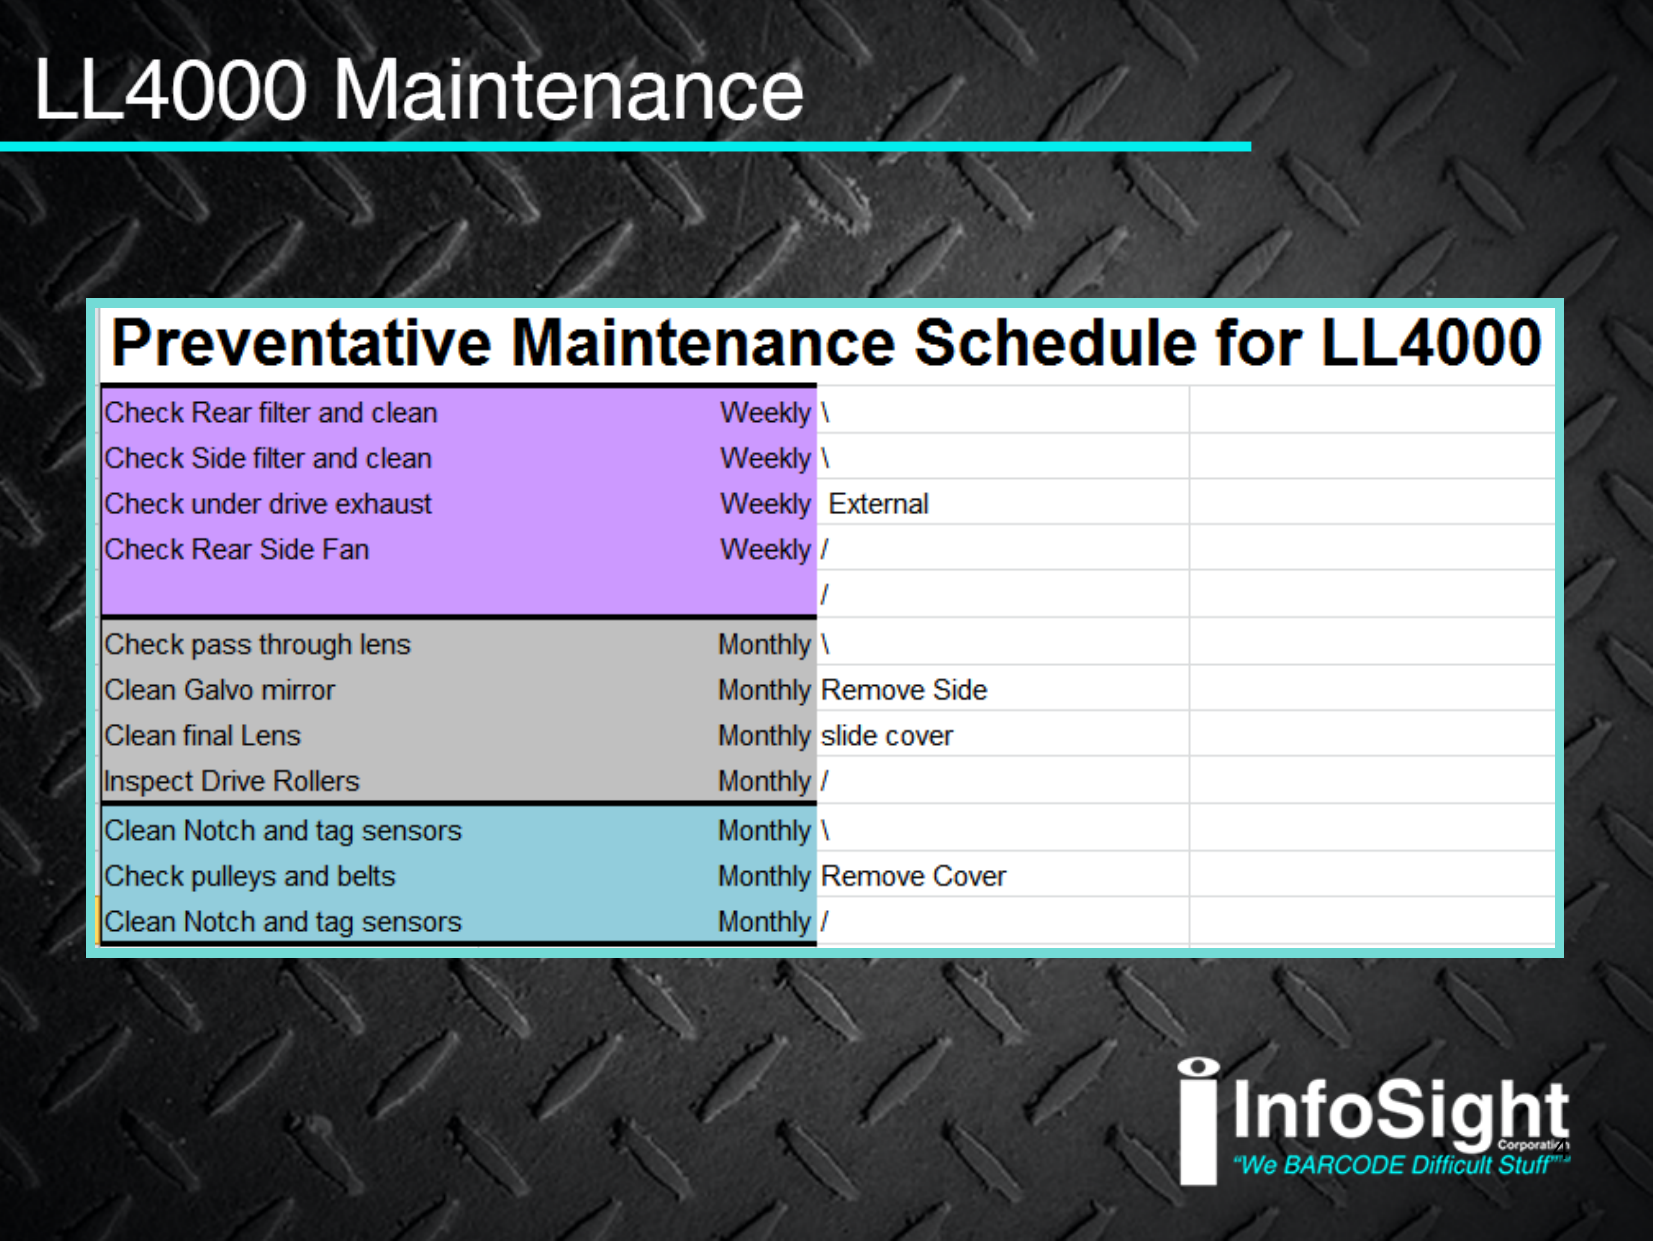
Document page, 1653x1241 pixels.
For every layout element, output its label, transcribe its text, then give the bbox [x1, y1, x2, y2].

slide_number 4 [1185, 1130, 1570, 1215]
text_box [412, 1100, 1238, 1163]
picture [0, 0, 1653, 1241]
